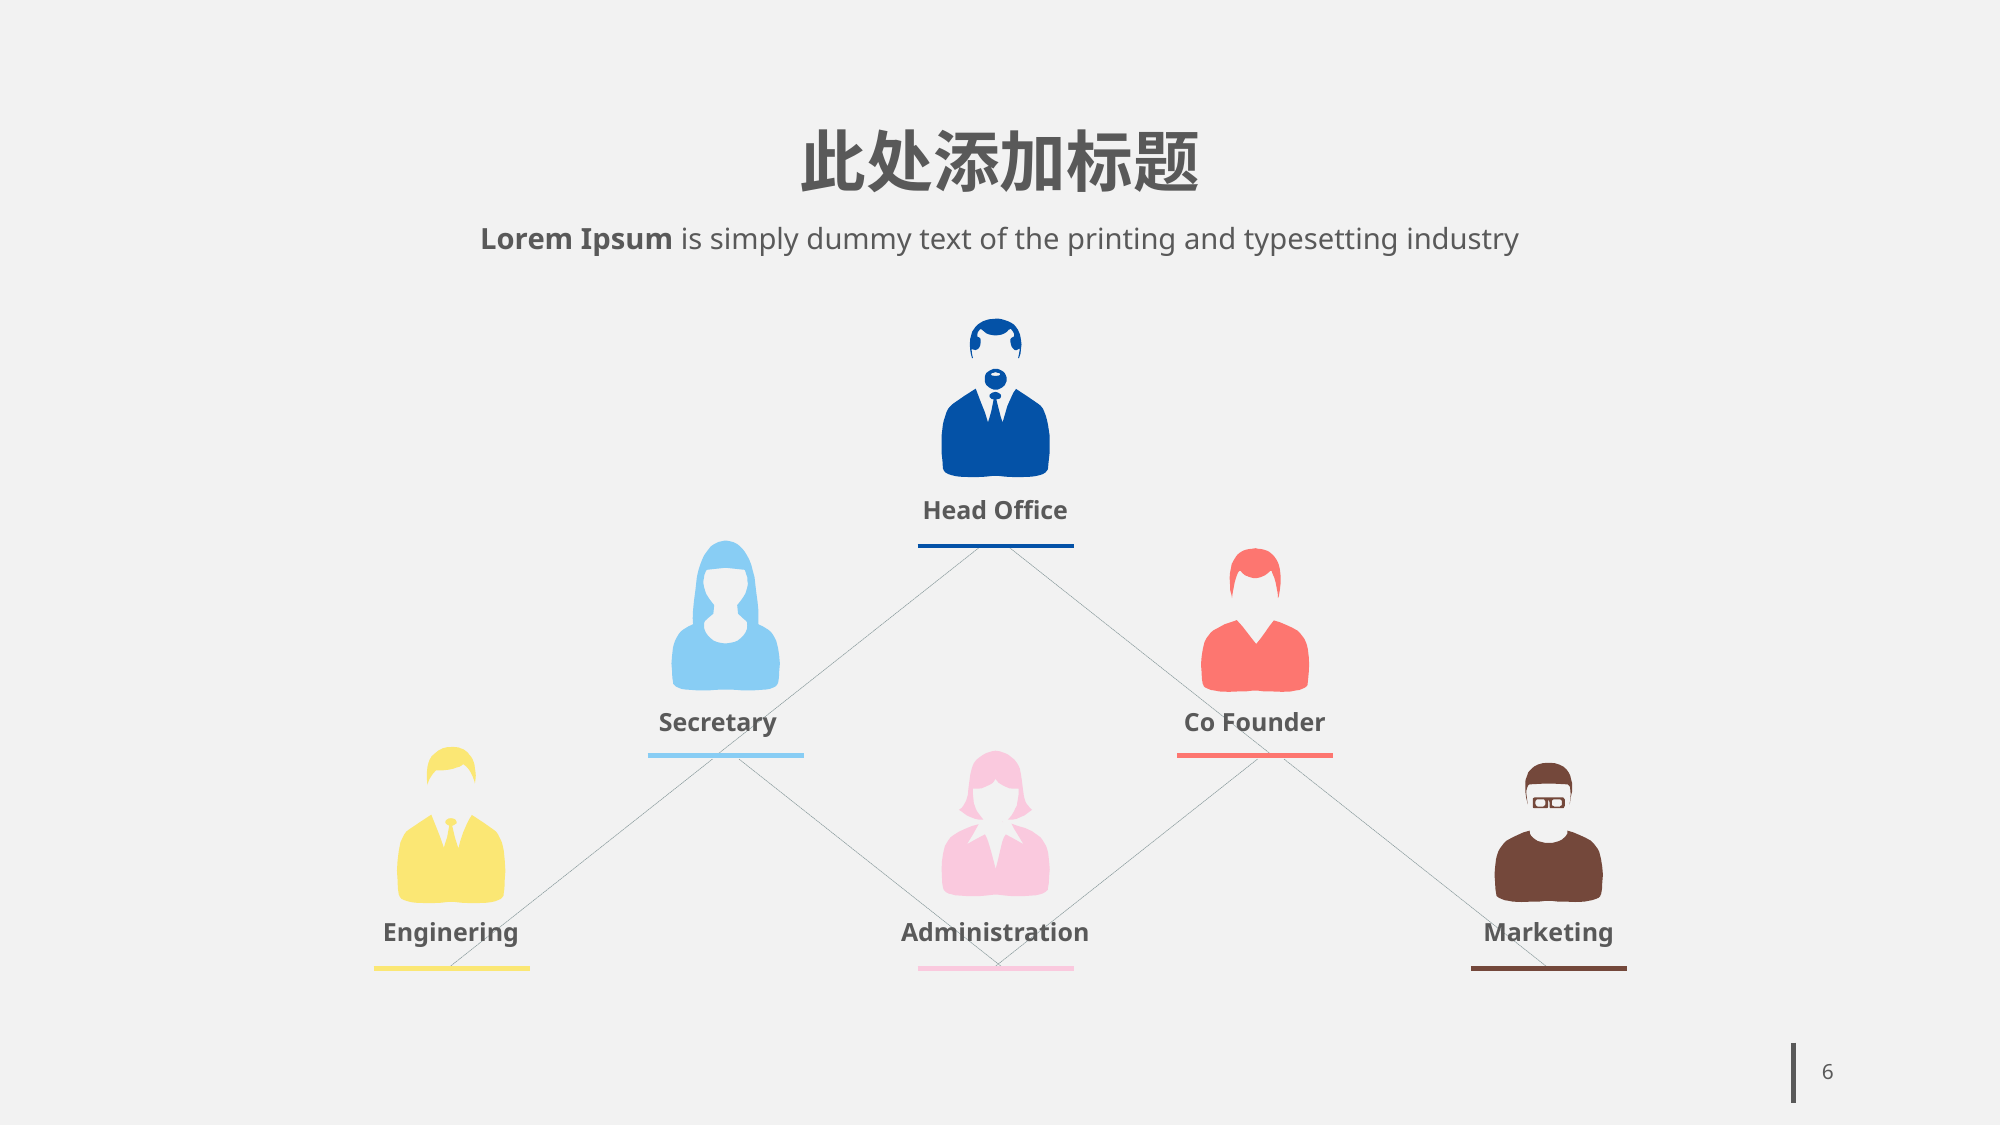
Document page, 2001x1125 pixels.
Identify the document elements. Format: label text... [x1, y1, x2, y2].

list Lorem Ipsum is simply dummy text of the printing and typesetting industry [137, 216, 1863, 271]
title 此处添加标题 [137, 59, 1863, 216]
text_box 6 [1796, 1042, 1863, 1103]
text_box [367, 318, 1630, 969]
